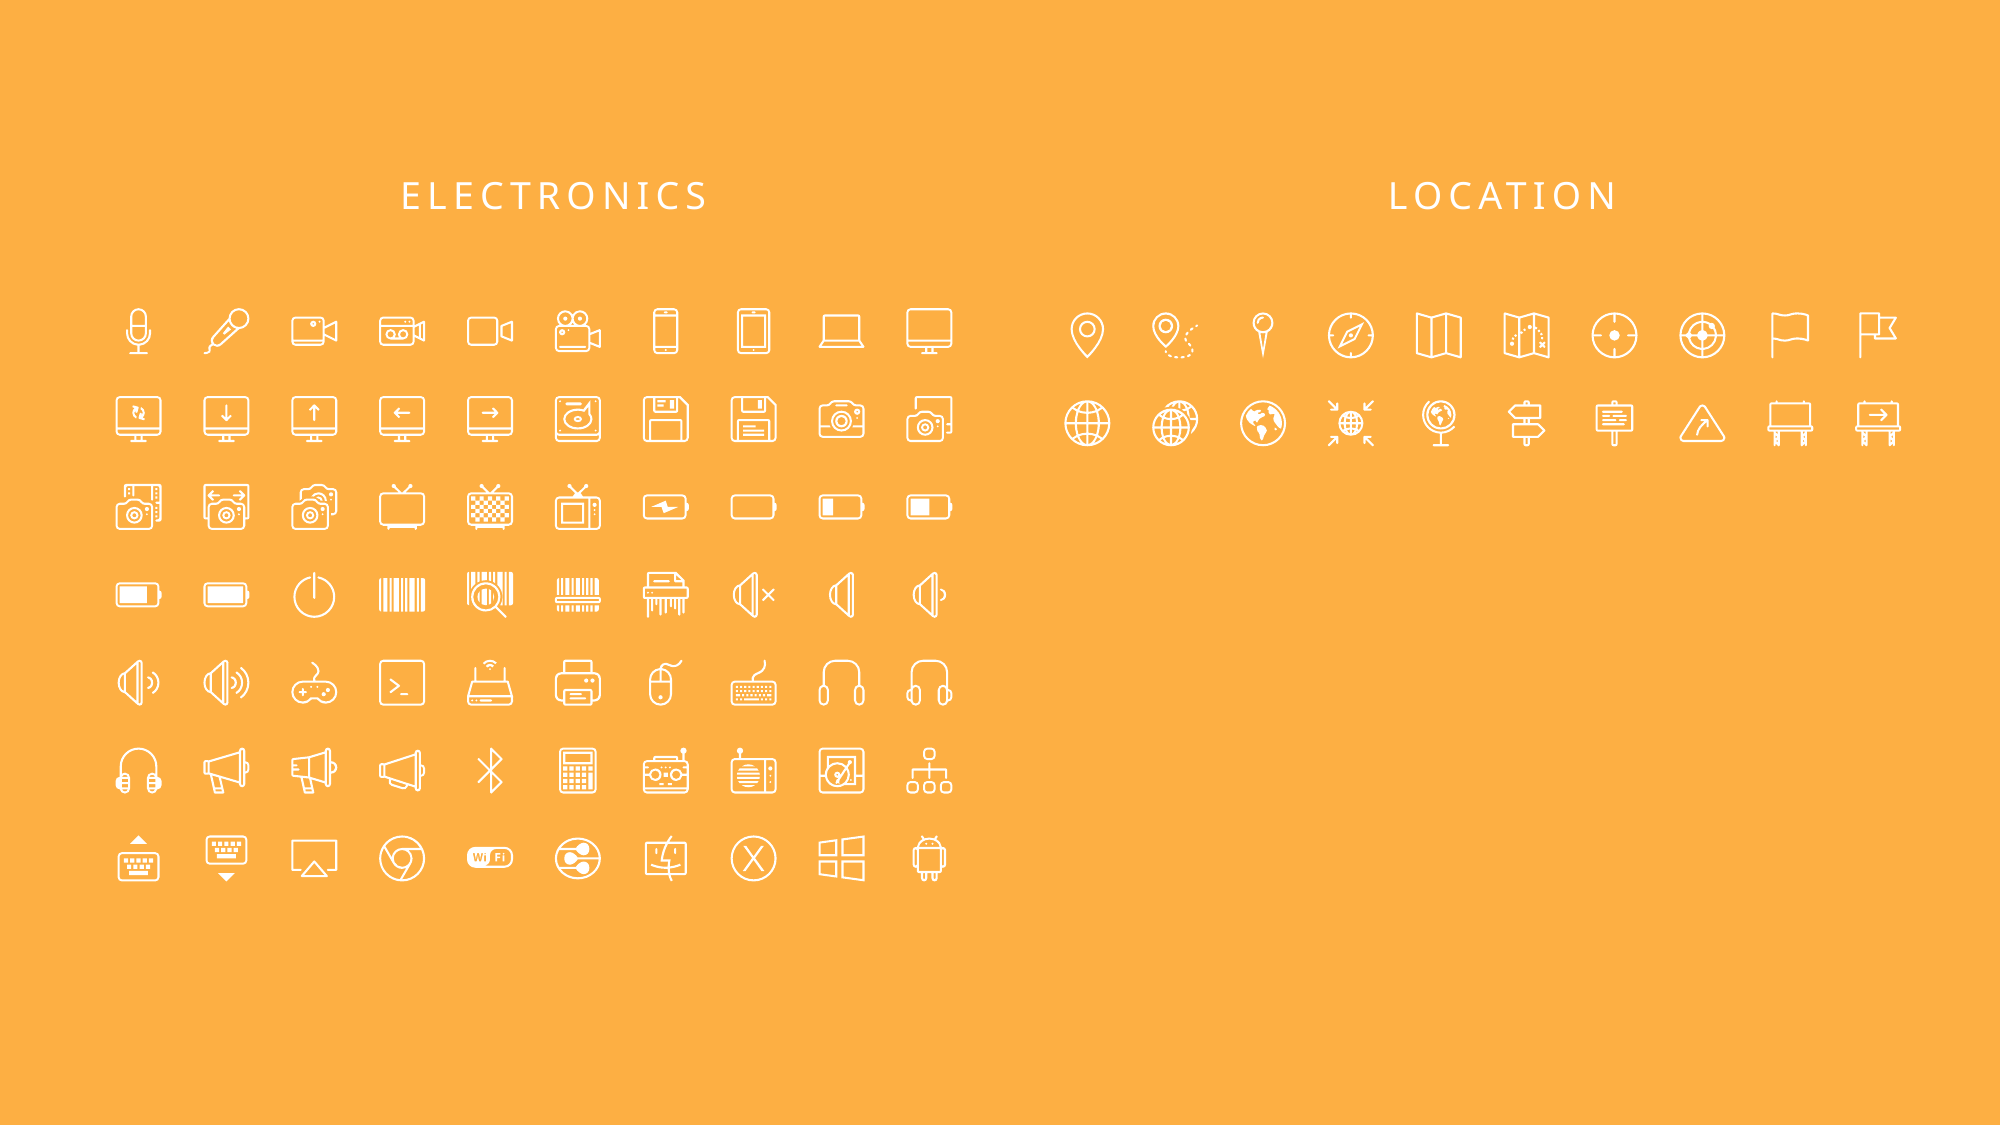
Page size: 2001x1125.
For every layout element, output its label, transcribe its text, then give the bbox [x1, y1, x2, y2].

text_box [554, 659, 601, 706]
text_box [642, 571, 689, 618]
text_box [115, 498, 154, 530]
text_box [912, 835, 947, 882]
text_box [508, 571, 514, 606]
text_box [1679, 404, 1726, 443]
text_box [291, 747, 338, 794]
text_box [146, 676, 154, 689]
text_box [500, 320, 514, 342]
text_box [642, 396, 689, 443]
text_box [923, 781, 936, 794]
text_box [205, 835, 248, 865]
text_box [1591, 312, 1638, 359]
text_box [115, 582, 162, 608]
text_box [115, 396, 162, 443]
text_box [642, 494, 689, 520]
text_box [393, 578, 399, 612]
text_box [291, 839, 338, 871]
text_box [554, 396, 601, 443]
text_box LOCATION [1181, 159, 1823, 230]
text_box [379, 659, 426, 706]
text_box [230, 676, 237, 689]
text_box [379, 483, 426, 530]
text_box [291, 661, 338, 704]
text_box [203, 659, 229, 706]
text_box [1152, 400, 1199, 447]
text_box [730, 747, 777, 794]
text_box [1327, 312, 1374, 359]
text_box [1503, 312, 1550, 359]
text_box [117, 659, 143, 706]
text_box [1507, 400, 1546, 447]
text_box [923, 747, 936, 761]
text_box [939, 588, 947, 602]
text_box [642, 747, 689, 794]
text_box [644, 835, 687, 882]
text_box [906, 308, 953, 355]
text_box [379, 835, 426, 882]
text_box [130, 835, 147, 844]
text_box [240, 666, 250, 699]
text_box [1327, 400, 1339, 411]
text_box [1064, 400, 1111, 447]
text_box [906, 781, 919, 794]
text_box [235, 671, 244, 694]
text_box [482, 659, 497, 671]
text_box [467, 396, 514, 443]
text_box [906, 410, 944, 443]
text_box [554, 837, 601, 880]
text_box [1363, 400, 1374, 411]
text_box [1338, 410, 1364, 436]
text_box [203, 483, 250, 530]
text_box [1415, 312, 1462, 359]
text_box [291, 483, 338, 530]
text_box [203, 308, 250, 355]
text_box [818, 400, 865, 438]
text_box [379, 749, 426, 792]
text_box [1152, 312, 1180, 348]
text_box [906, 494, 953, 520]
text_box [818, 747, 865, 794]
text_box [293, 576, 336, 618]
text_box [1164, 350, 1172, 358]
text_box [477, 747, 503, 794]
text_box [653, 308, 679, 355]
text_box [1855, 400, 1902, 447]
text_box [420, 578, 426, 612]
text_box [828, 571, 855, 618]
text_box [151, 671, 160, 694]
text_box [906, 659, 953, 706]
text_box [203, 582, 250, 608]
text_box [594, 578, 599, 595]
text_box [383, 578, 388, 612]
text_box [467, 316, 499, 346]
text_box [1859, 312, 1897, 359]
text_box [912, 571, 938, 618]
text_box [732, 571, 758, 618]
text_box [467, 483, 514, 530]
text_box [1240, 400, 1287, 447]
text_box [554, 483, 601, 530]
text_box [300, 860, 328, 878]
text_box [1771, 312, 1810, 359]
text_box [730, 835, 777, 882]
text_box [291, 316, 338, 346]
text_box [1327, 435, 1339, 447]
text_box [291, 396, 338, 443]
text_box [730, 396, 777, 443]
text_box [1070, 312, 1105, 359]
text_box [1595, 400, 1634, 447]
text_box [649, 659, 683, 706]
text_box [818, 314, 865, 348]
text_box [126, 308, 152, 355]
text_box [379, 396, 426, 443]
text_box [1252, 312, 1274, 359]
text_box [818, 494, 865, 520]
text_box [939, 781, 953, 794]
text_box [1679, 312, 1726, 359]
text_box [818, 659, 865, 706]
text_box ELECTRONICS [232, 159, 874, 230]
text_box [1422, 400, 1456, 447]
text_box [911, 762, 948, 779]
text_box [467, 666, 514, 706]
text_box [730, 494, 777, 520]
text_box [123, 483, 162, 522]
text_box [575, 578, 580, 595]
text_box [730, 659, 777, 706]
text_box [409, 578, 415, 612]
text_box [1363, 435, 1374, 447]
text_box [203, 747, 250, 794]
text_box [1767, 400, 1814, 447]
text_box [203, 396, 250, 443]
text_box [1185, 327, 1194, 336]
text_box [565, 578, 570, 595]
text_box [736, 308, 771, 355]
text_box [379, 316, 426, 346]
text_box [914, 396, 953, 434]
text_box [554, 596, 601, 604]
text_box [117, 852, 160, 882]
text_box [471, 571, 507, 618]
text_box [556, 578, 560, 595]
text_box [115, 747, 162, 794]
text_box [762, 588, 775, 602]
text_box [467, 846, 514, 868]
text_box [218, 873, 235, 882]
text_box [559, 747, 597, 794]
text_box [554, 310, 601, 353]
